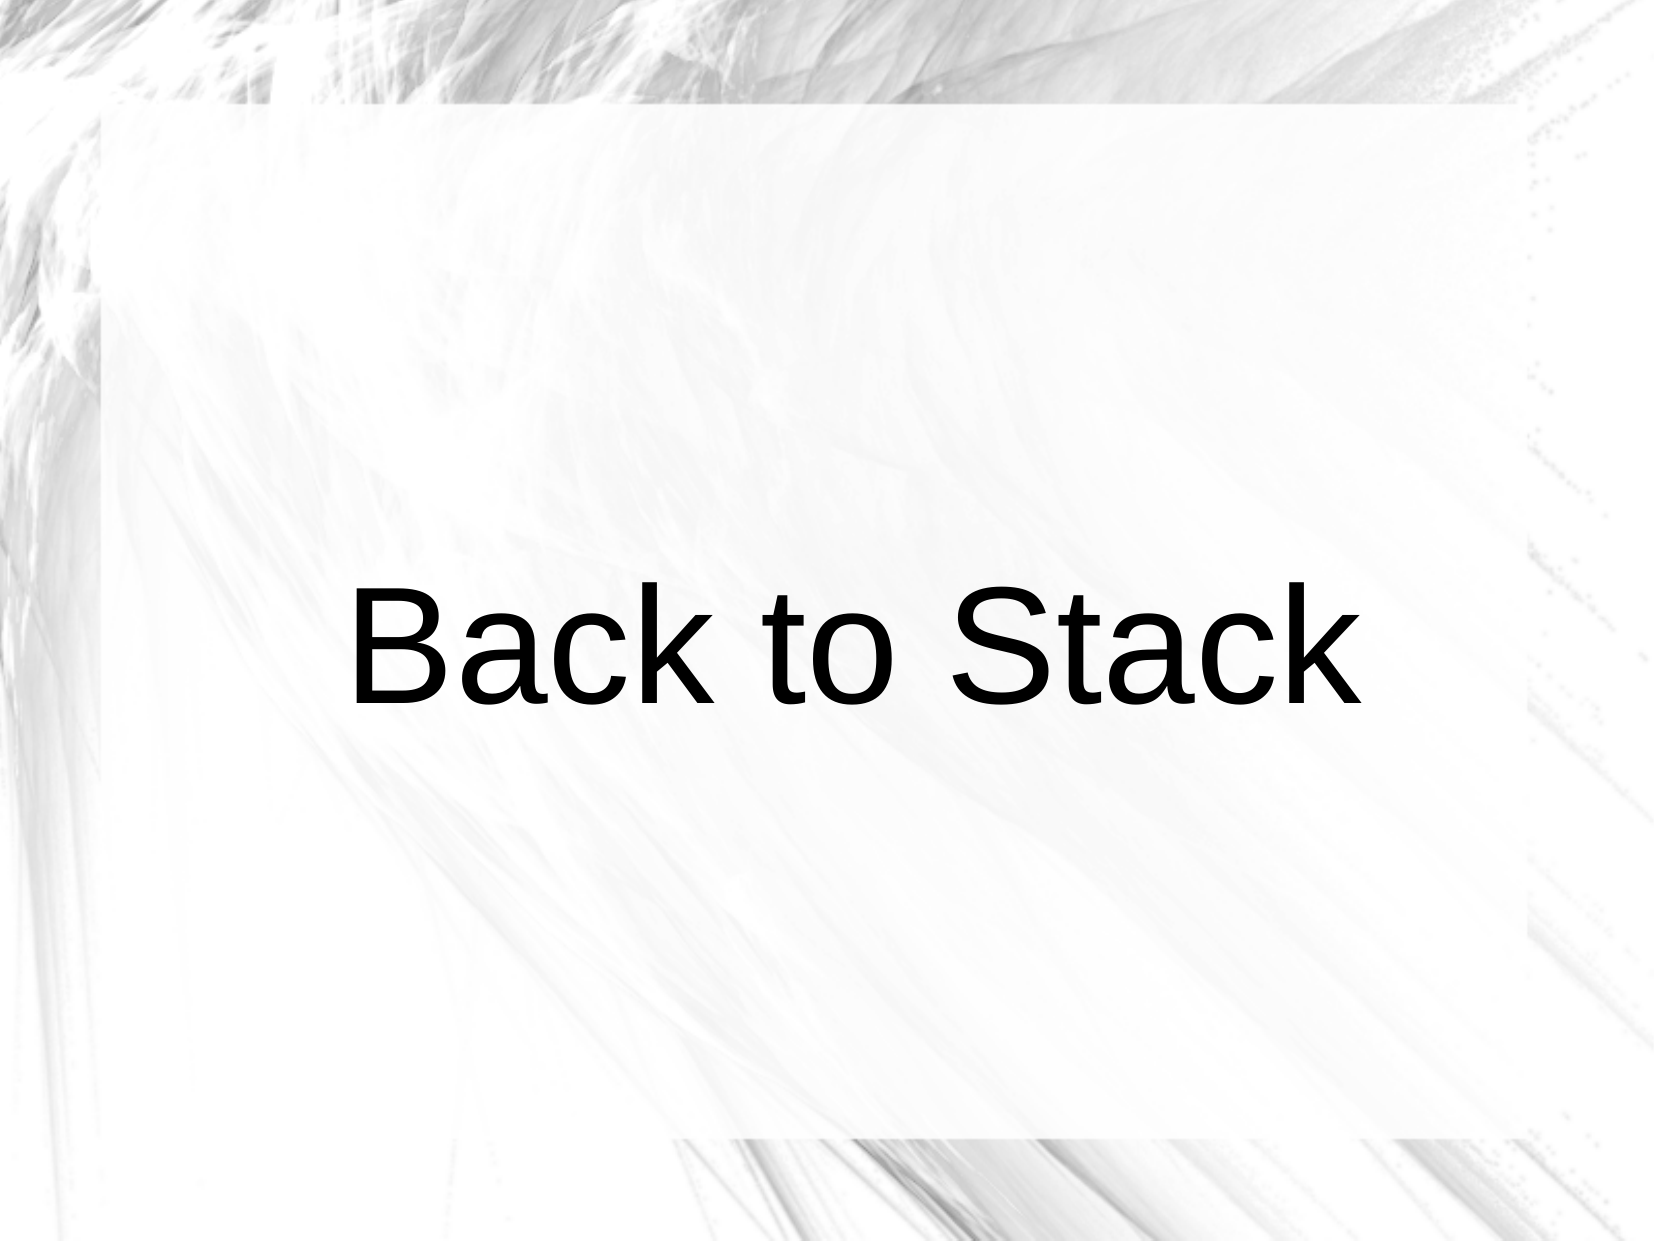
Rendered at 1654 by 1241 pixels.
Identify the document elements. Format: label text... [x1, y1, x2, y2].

picture [0, 0, 1654, 1241]
list Back to Stack [118, 319, 1571, 1109]
